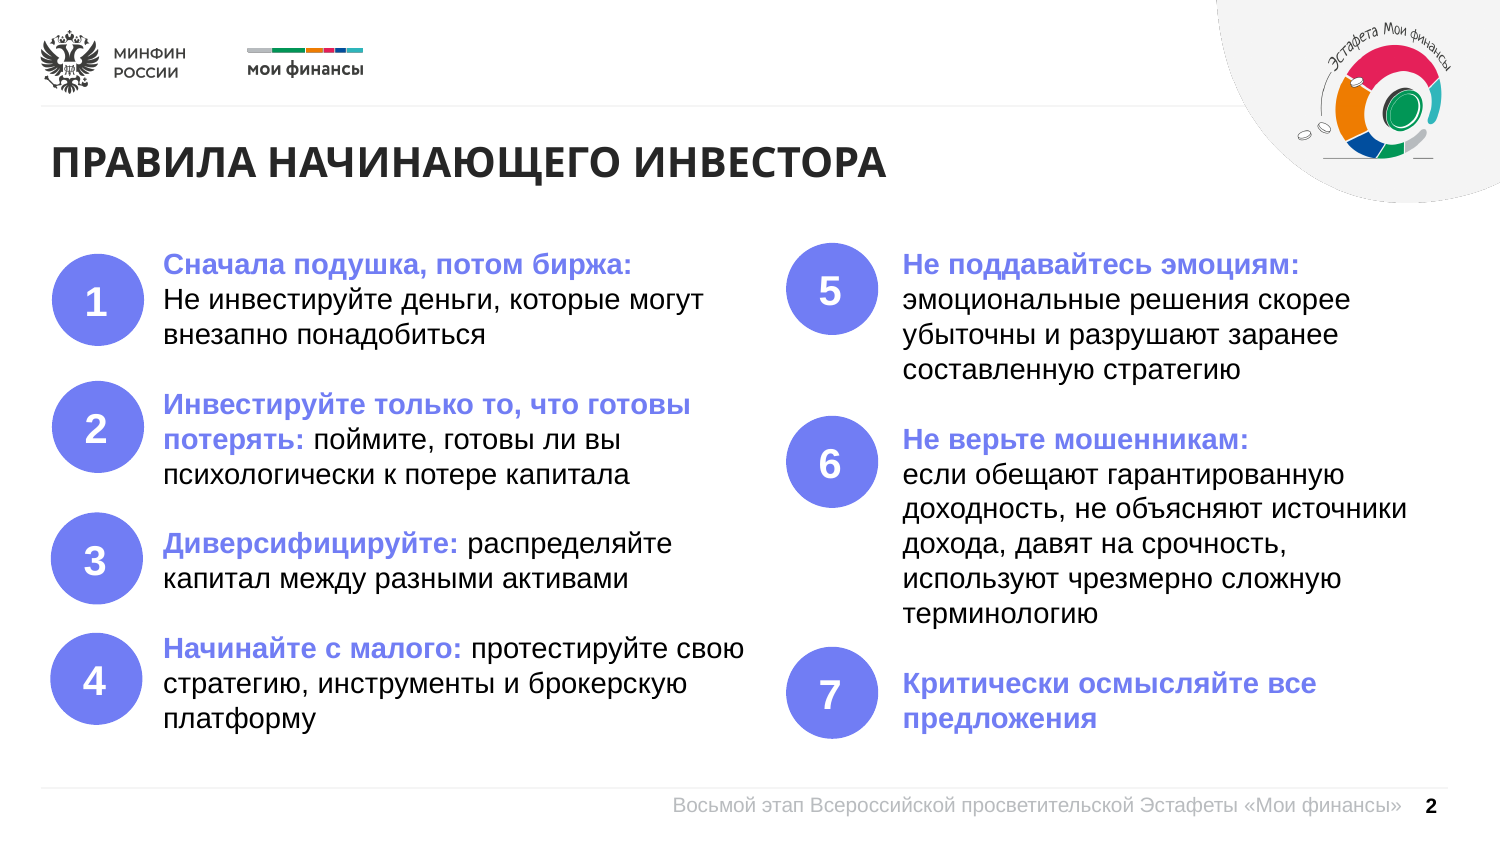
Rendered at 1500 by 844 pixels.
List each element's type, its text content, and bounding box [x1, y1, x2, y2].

text_box 2 [84, 401, 133, 452]
picture [1216, 0, 1500, 203]
text_box Сначала подушка, потом биржа: Не инвестируйте деньги, которые могут внезапно понадобиться Инвестируйте только то, что готовы потерять: поймите, готовы ли вы психологически к потере капитала Диверсифицируйте: распределяйте капитал между разными активами Начинайте с малого: протестируйте свою стратегию, инструменты и брокерскую платформу [163, 245, 782, 735]
picture [247, 48, 363, 78]
text_box [48, 630, 145, 727]
text_box [784, 413, 881, 510]
text_box Не поддавайтесь эмоциям: эмоциональные решения скорее убыточны и разрушают заранее составленную стратегию Не верьте мошенникам: если обещают гарантированную доходность, не объясняют источники дохода, давят на срочность, используют чрезмерно сложную терминологию Критически осмысляйте все предложения [902, 245, 1449, 735]
text_box 7 [818, 667, 867, 718]
text_box [784, 240, 881, 338]
text_box 4 [82, 653, 131, 704]
text_box ПРАВИЛА НАЧИНАЮЩЕГО ИНВЕСТОРА [50, 142, 1217, 226]
text_box [49, 251, 147, 348]
slide_number 2 [1417, 552, 1446, 844]
text_box [784, 644, 881, 741]
text_box 5 [818, 263, 867, 314]
picture [40, 30, 185, 94]
text_box [49, 378, 147, 476]
text_box [48, 510, 146, 607]
text_box 1 [84, 274, 133, 325]
text_box 3 [83, 533, 132, 584]
text_box 6 [818, 436, 867, 487]
